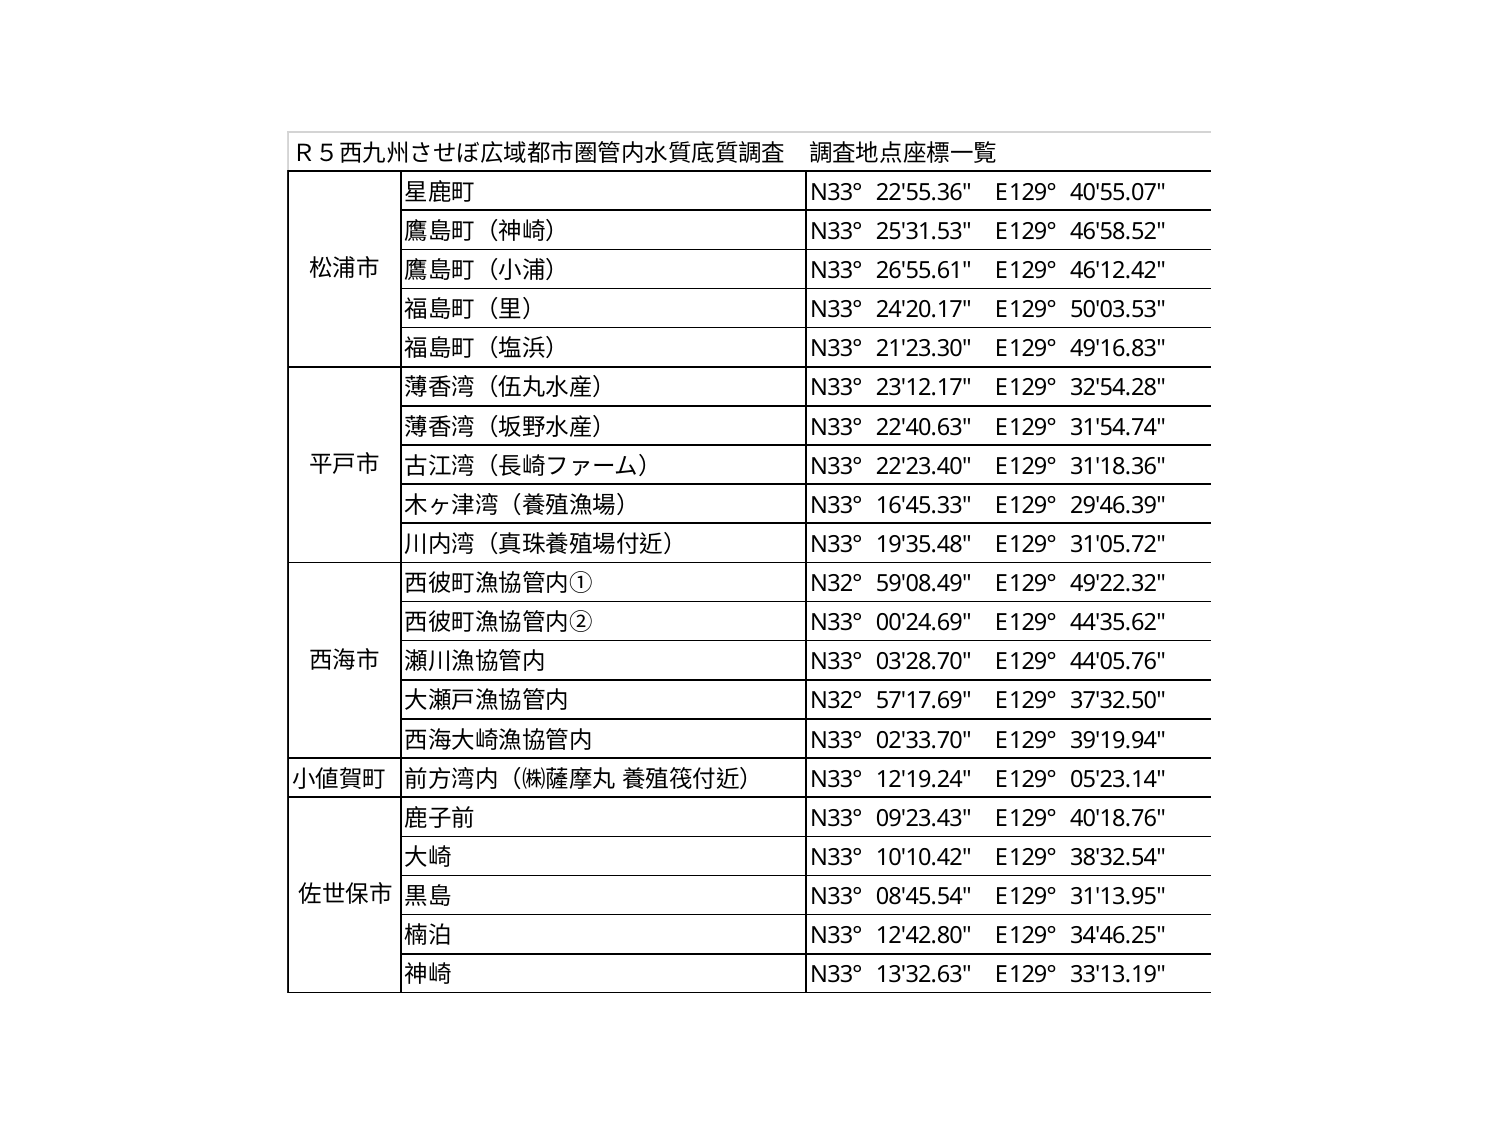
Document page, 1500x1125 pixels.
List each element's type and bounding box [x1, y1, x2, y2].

picture [287, 131, 1213, 994]
